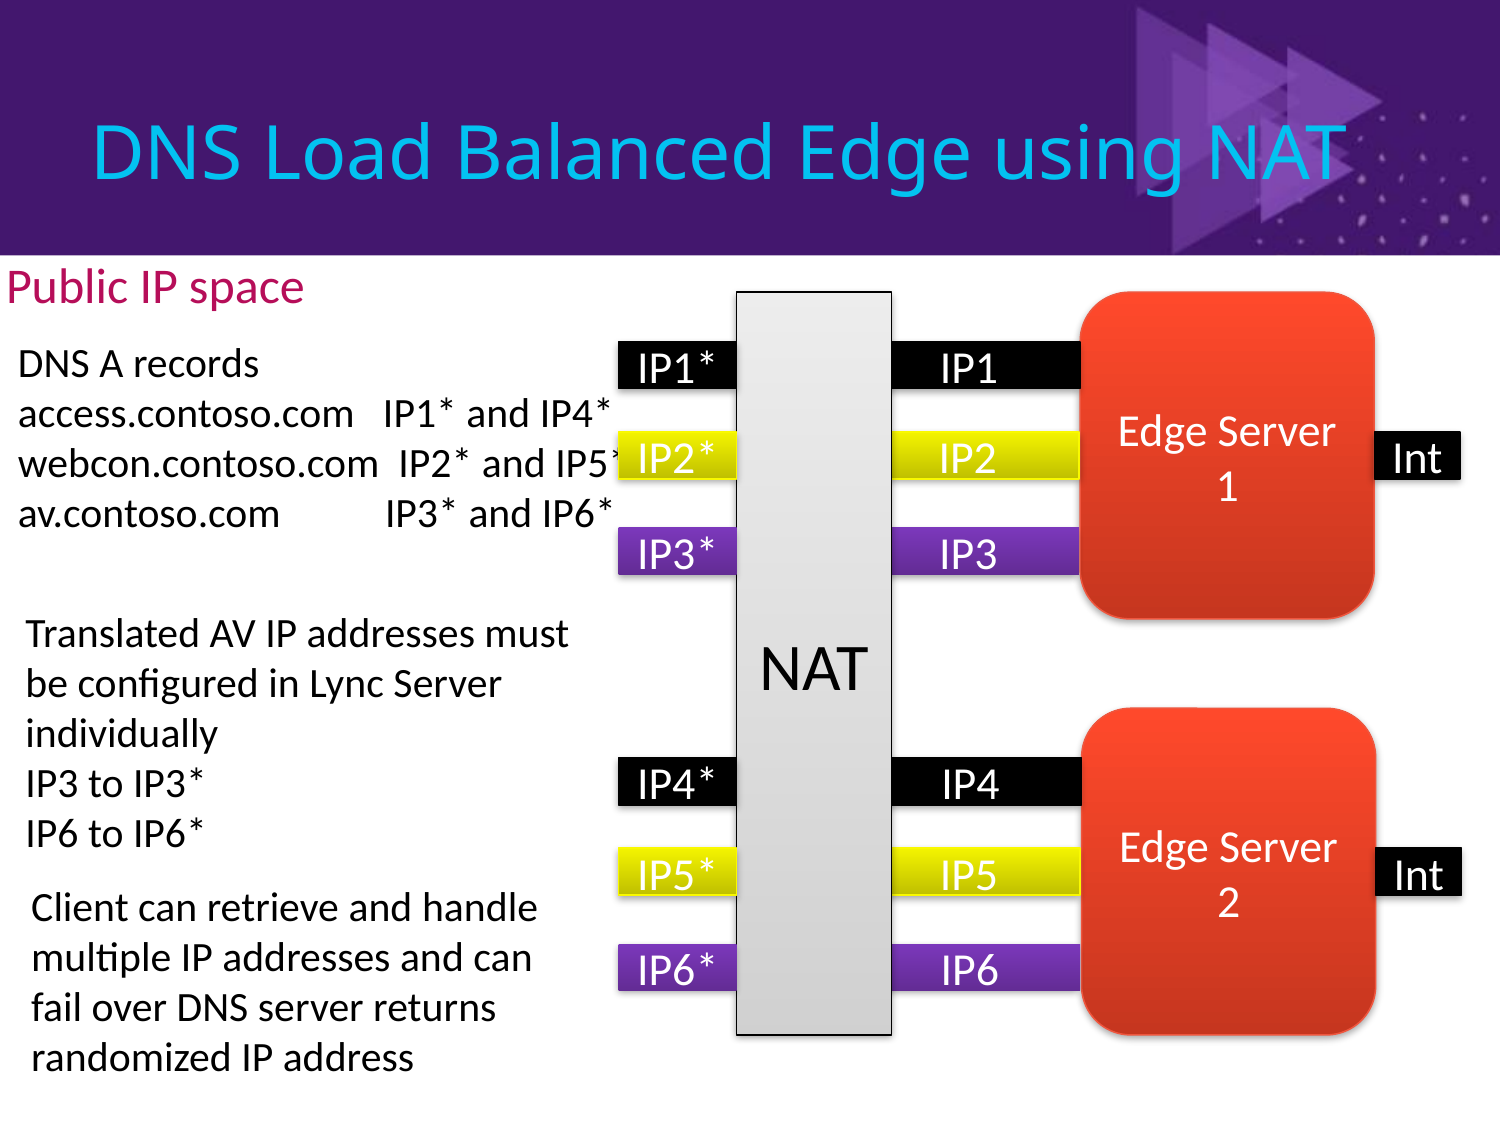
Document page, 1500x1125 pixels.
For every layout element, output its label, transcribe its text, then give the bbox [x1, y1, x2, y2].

text_box IP3 [897, 527, 1079, 575]
text_box IP1 [897, 341, 1081, 389]
text_box Int [1375, 847, 1462, 896]
text_box IP4 [897, 757, 1082, 806]
text_box IP6* [618, 944, 737, 991]
text_box Public IP space [0, 253, 312, 314]
title DNS Load Balanced Edge using NAT [75, 56, 1425, 244]
text_box IP5* [618, 847, 737, 896]
text_box IP2* [618, 431, 737, 480]
text_box NAT [736, 291, 892, 1036]
text_box Edge Server 1 [1079, 291, 1375, 620]
text_box IP2 [897, 431, 1080, 480]
text_box Translated AV IP addresses must be configured in Lync Server individually IP3 to IP3* IP6 to IP6* [10, 598, 603, 914]
text_box IP3* [618, 527, 737, 575]
text_box IP6 [897, 944, 1081, 991]
text_box IP4* [618, 757, 737, 806]
text_box IP5 [897, 847, 1081, 896]
text_box DNS A records access.contoso.com IP1* and IP4* webcon.contoso.com IP2* and IP5* av.contoso.com IP3* and IP6* [17, 335, 630, 586]
picture [0, 0, 1500, 255]
text_box Int [1374, 431, 1461, 480]
text_box Client can retrieve and handle multiple IP addresses and can fail over DNS server returns randomized IP address [31, 880, 585, 1081]
text_box Edge Server 2 [1080, 707, 1377, 1036]
text_box IP1* [618, 341, 737, 389]
